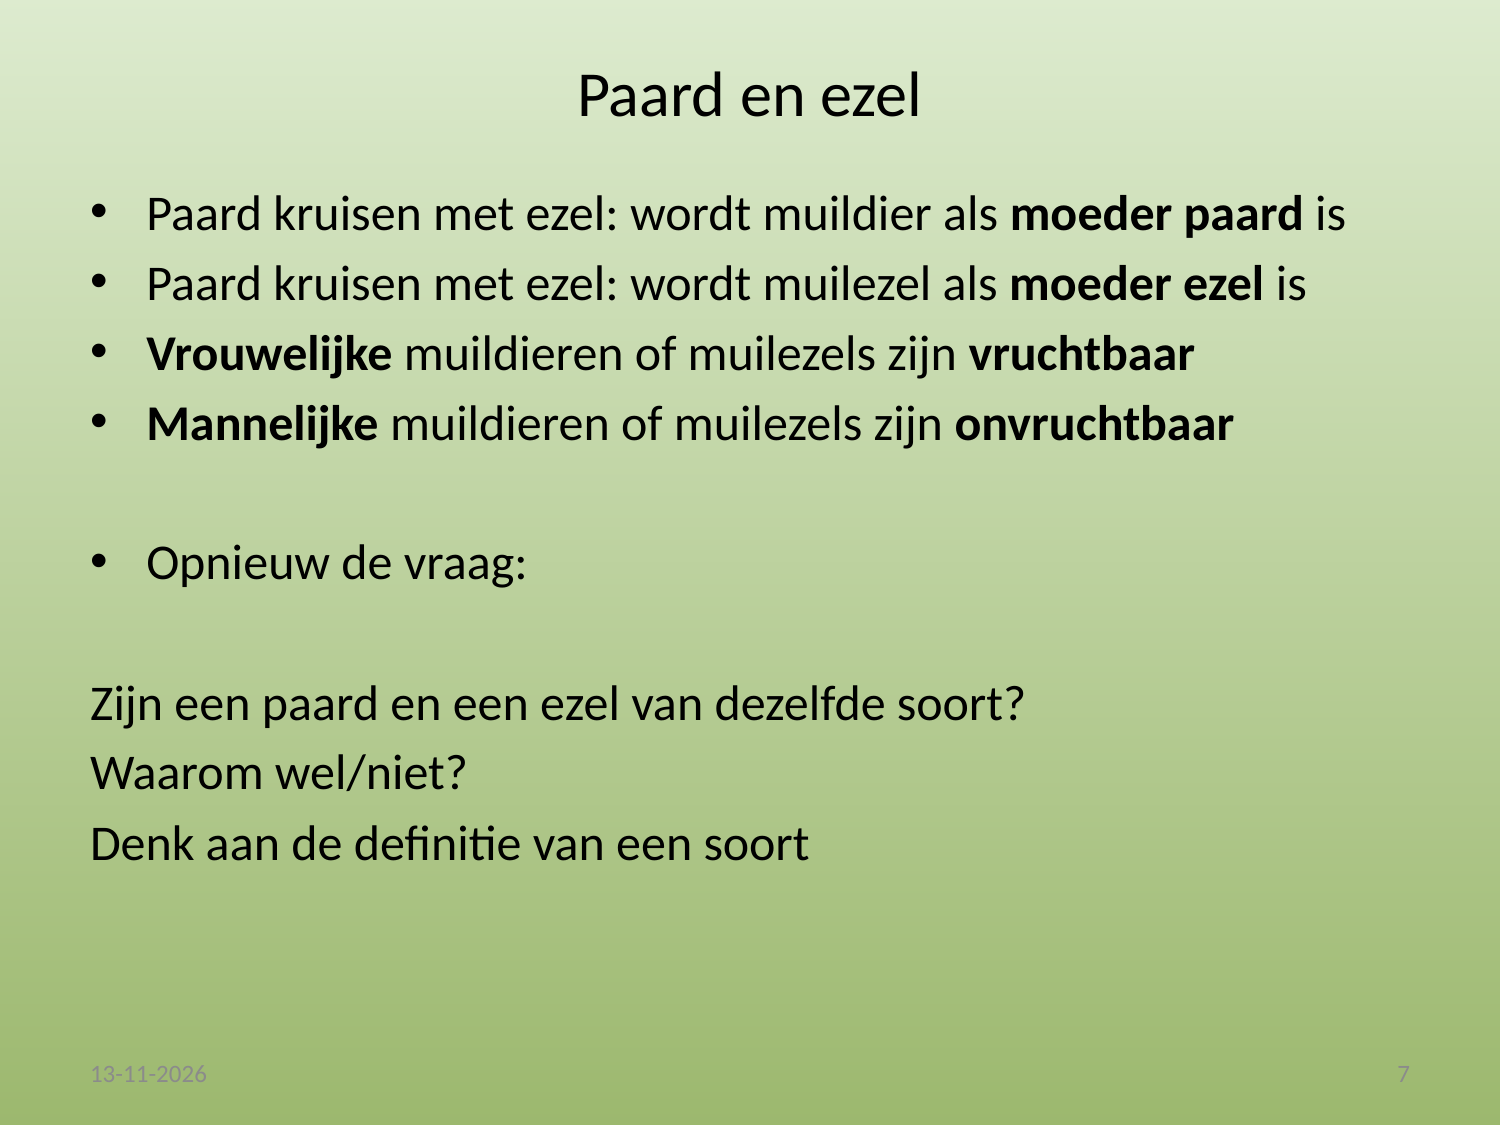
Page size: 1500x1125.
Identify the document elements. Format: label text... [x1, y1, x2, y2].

title Paard en ezel [75, 45, 1425, 138]
list Paard kruisen met ezel: wordt muildier als moeder paard is Paard kruisen met ezel: wordt muilezel als moeder ezel is Vrouwelijke muildieren of muilezels zijn vruchtbaar Mannelijke muildieren of muilezels zijn onvruchtbaar Opnieuw de vraag: Zijn een paard en een ezel van dezelfde soort? Waarom wel/niet? Denk aan de definitie van een soort [75, 172, 1425, 1005]
slide_number 7 [1074, 1042, 1425, 1103]
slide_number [75, 1042, 425, 1103]
